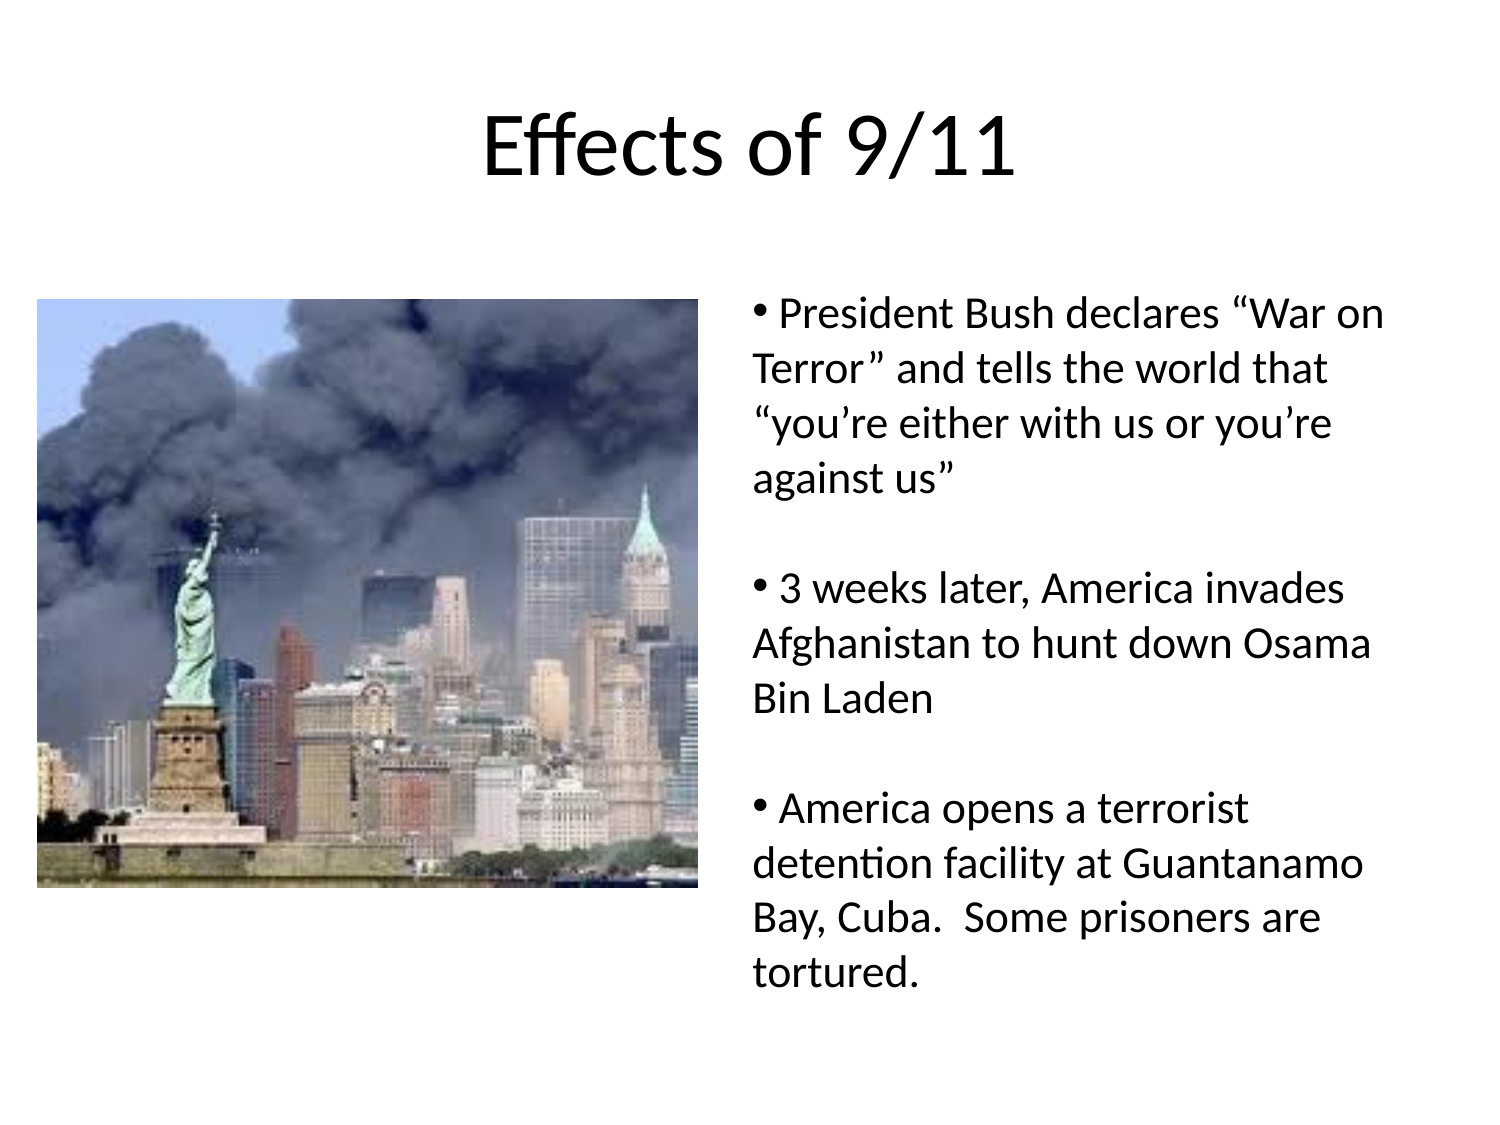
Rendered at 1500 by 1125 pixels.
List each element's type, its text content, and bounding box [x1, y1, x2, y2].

title Effects of 9/11 [75, 45, 1425, 233]
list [37, 299, 698, 888]
text_box President Bush declares “War on Terror” and tells the world that “you’re either with us or you’re against us” 3 weeks later, America invades Afghanistan to hunt down Osama Bin Laden America opens a terrorist detention facility at Guantanamo Bay, Cuba. Some prisoners are tortured. [737, 275, 1438, 1005]
